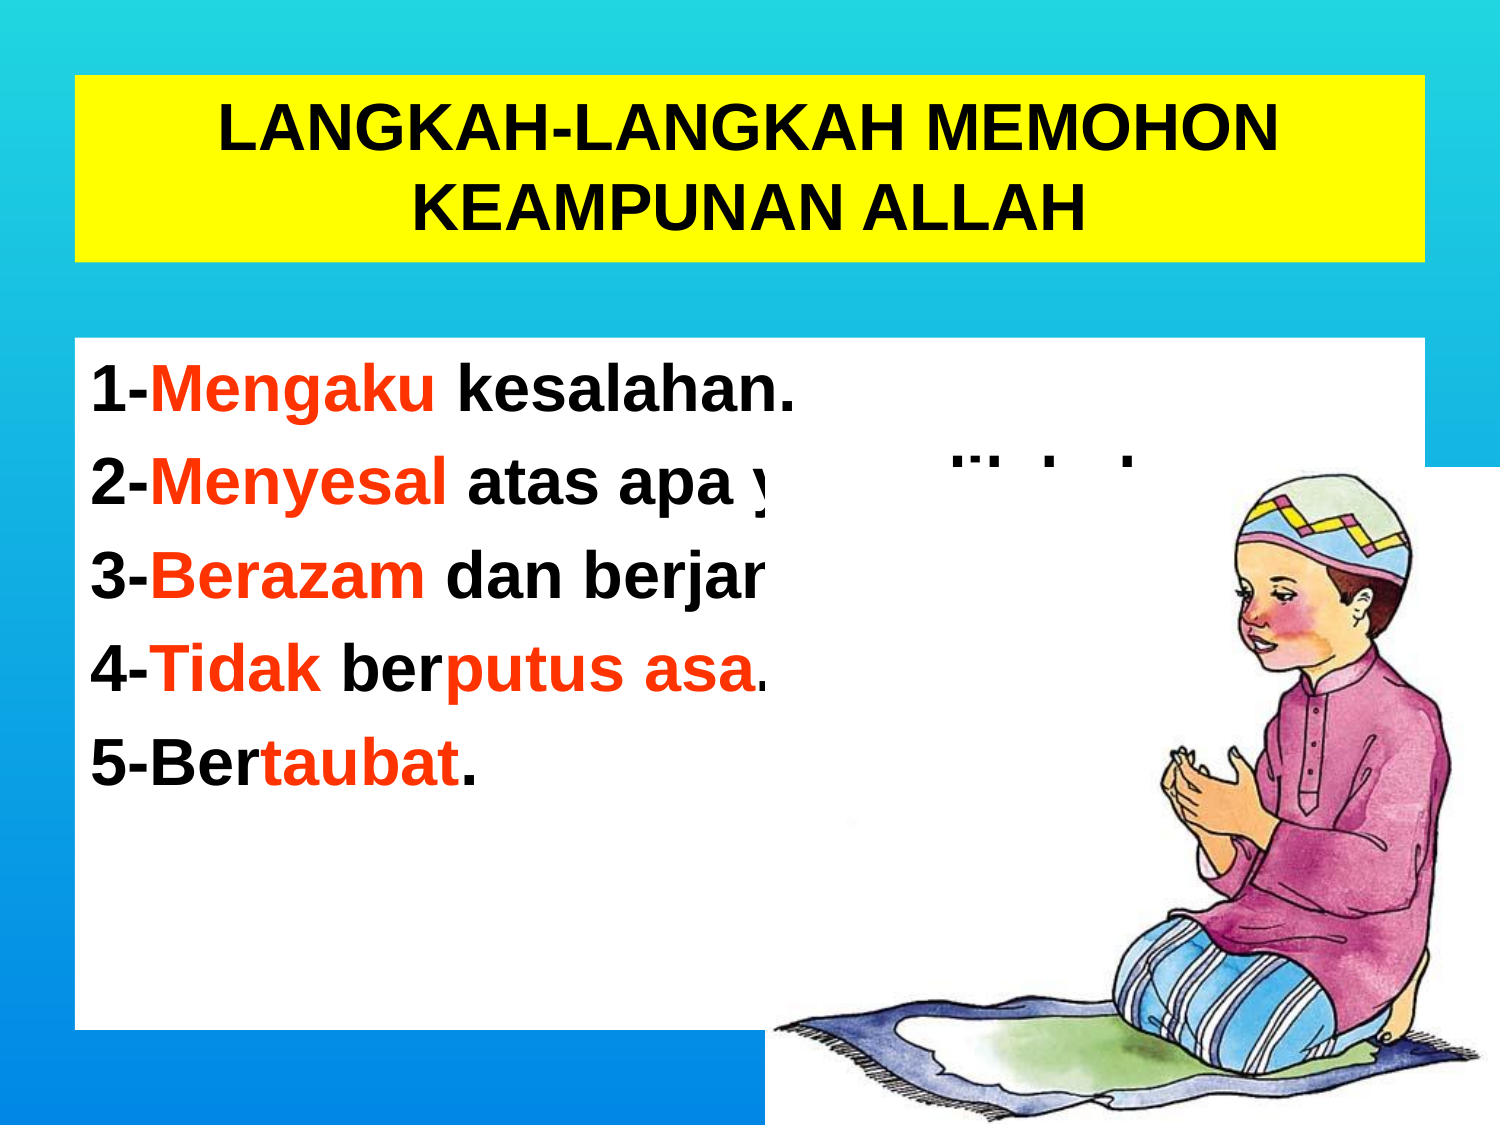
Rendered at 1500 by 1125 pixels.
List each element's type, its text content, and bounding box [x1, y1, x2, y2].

picture [765, 467, 1500, 1125]
text_box LANGKAH-LANGKAH MEMOHON KEAMPUNAN ALLAH [74, 75, 1425, 263]
text_box 1-Mengaku kesalahan. 2-Menyesal atas apa yang dilakukan. 3-Berazam dan berjanji tidak ulangi. 4-Tidak berputus asa. 5-Bertaubat. [74, 337, 1425, 1030]
